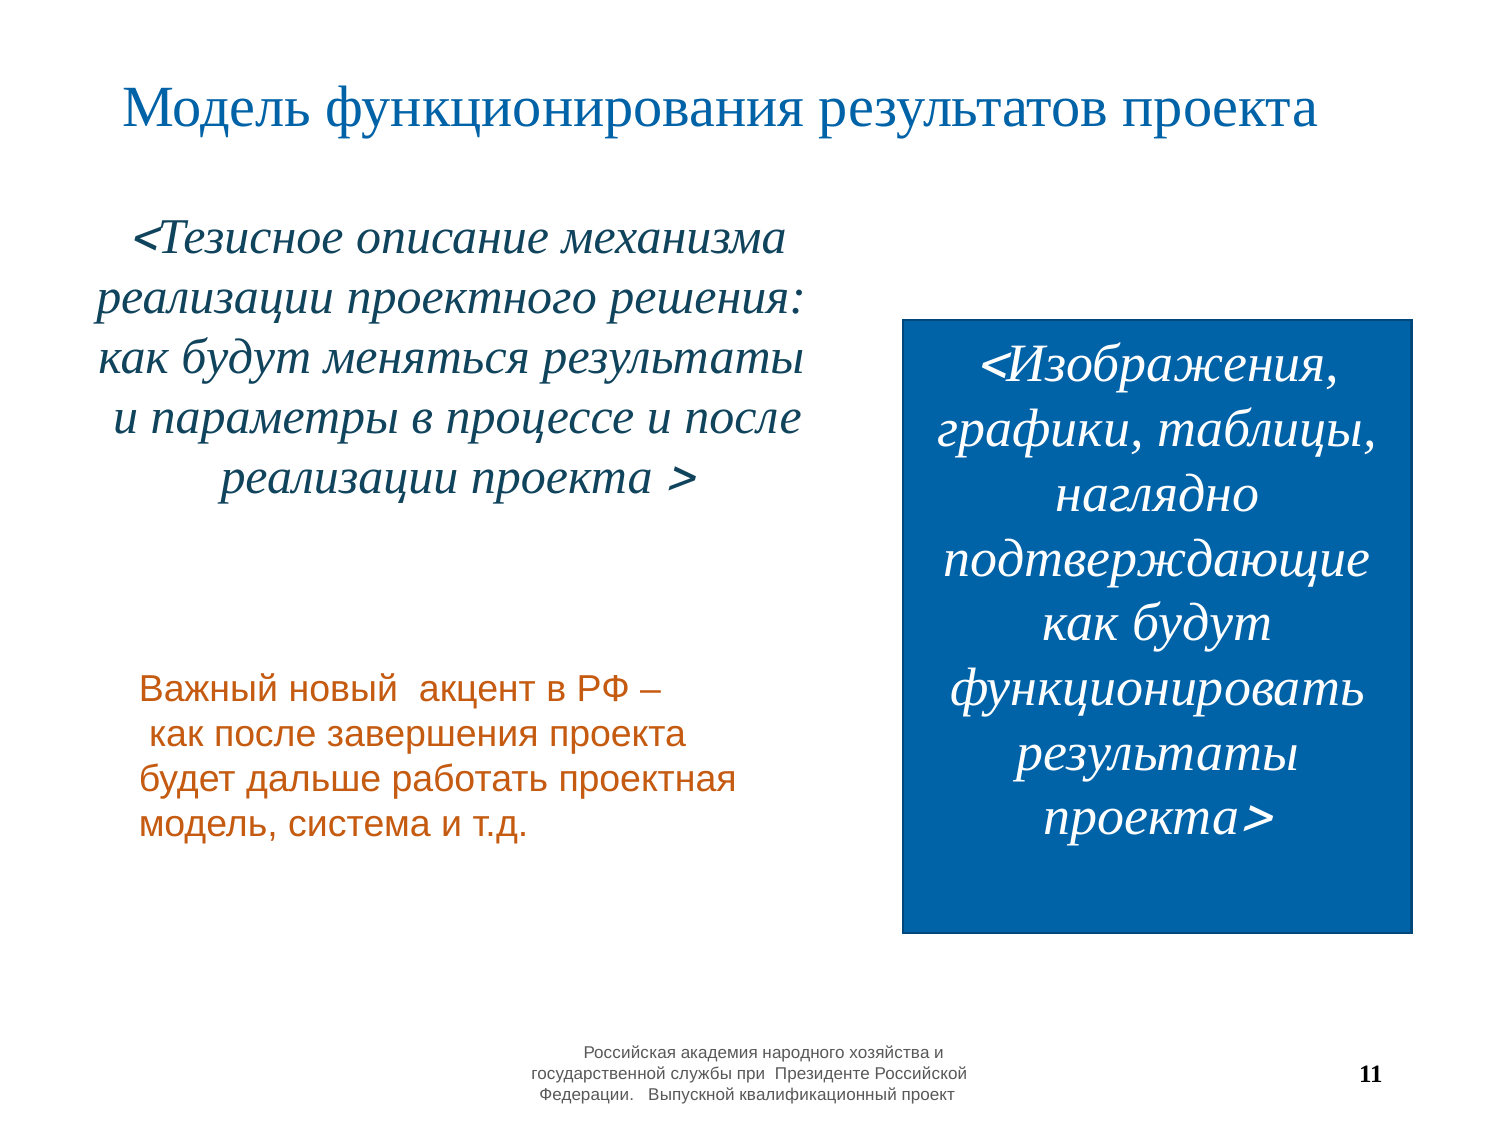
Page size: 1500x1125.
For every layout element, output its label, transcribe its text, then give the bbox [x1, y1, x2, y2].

text_box Модель функционирования результатов проекта [61, 66, 1439, 147]
footer Российская академия народного хозяйства и государственной службы при Президенте Российской Федерации. Выпускной квалификационный проект [496, 1042, 1004, 1103]
text_box Изображения, графики, таблицы, наглядно подтверждающие как будут функционировать результаты проекта [903, 320, 1412, 934]
slide_number 11 [1060, 1042, 1398, 1103]
text_box Важный новый акцент в РФ – как после завершения проекта будет дальше работать проектная модель, система и т.д. [123, 656, 774, 852]
text_box Тезисное описание механизма реализации проектного решения: как будут меняться результаты и параметры в процессе и после реализации проекта  [17, 196, 898, 511]
